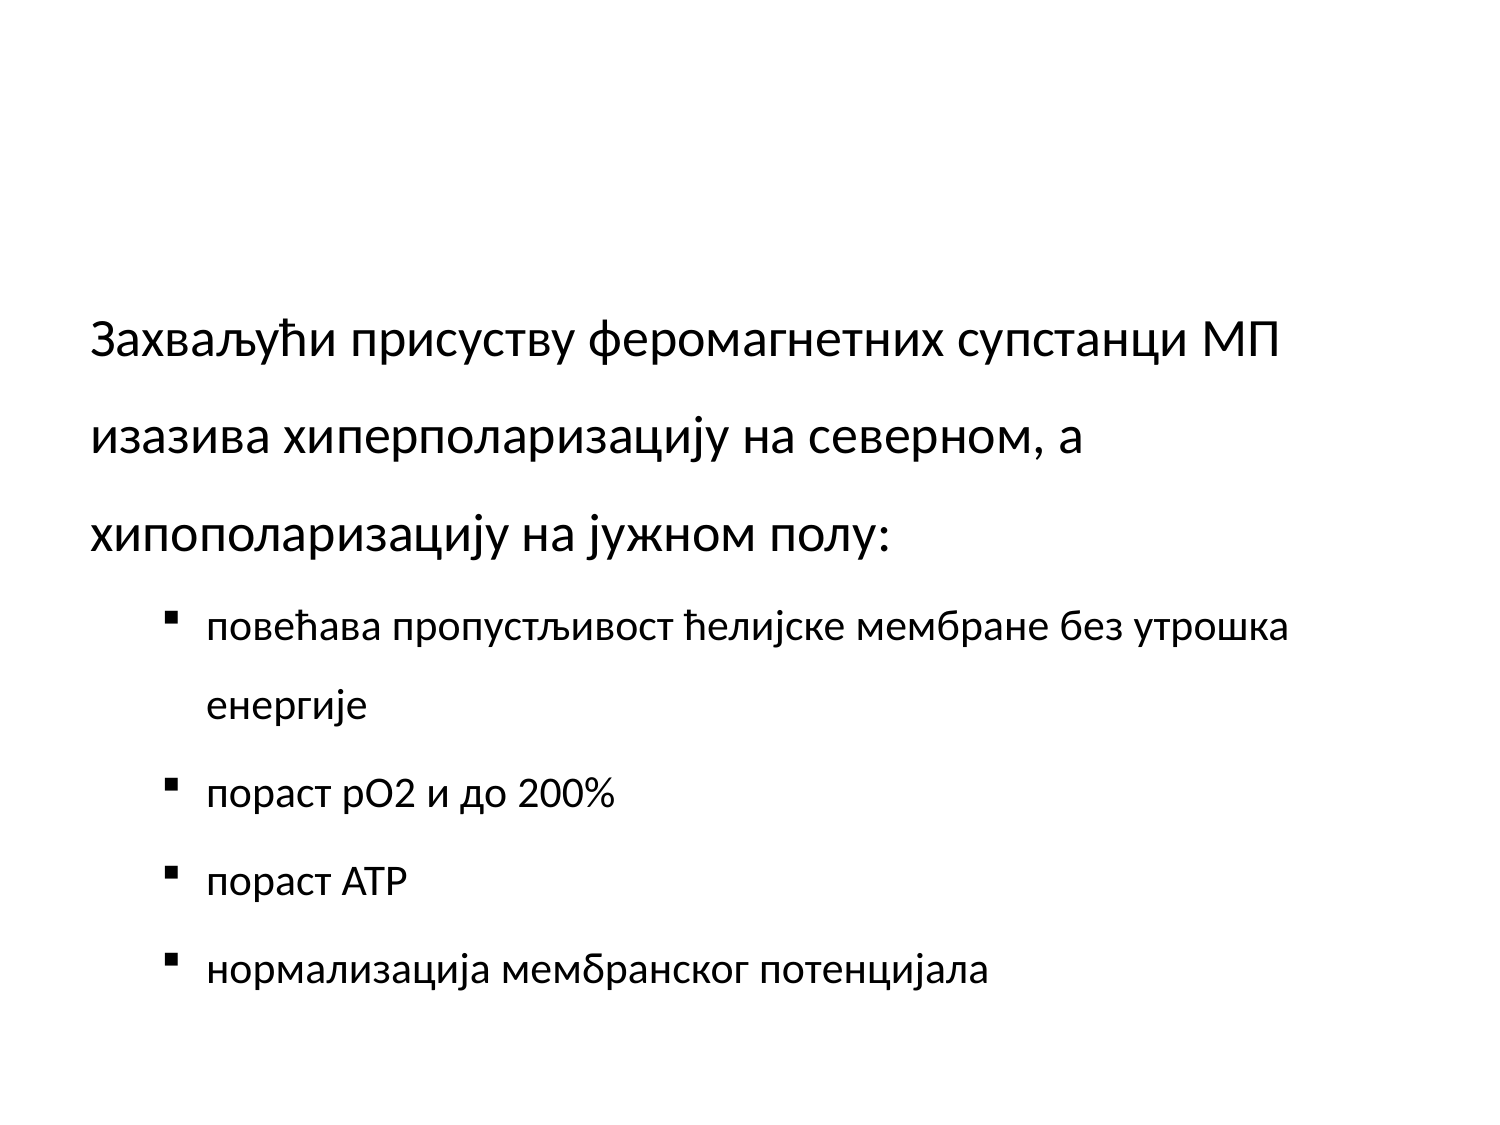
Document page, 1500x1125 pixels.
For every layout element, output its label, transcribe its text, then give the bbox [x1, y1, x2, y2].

list Захваљући присуству феромагнетних супстанци МП изазива хиперполаризацију на северном, а хипополаризацију на јужном полу: повећава пропустљивост ћелијске мембране без утрошка енергије пораст pO2 и до 200% пораст ATP нормализација мембранског потенцијала [75, 262, 1425, 1005]
